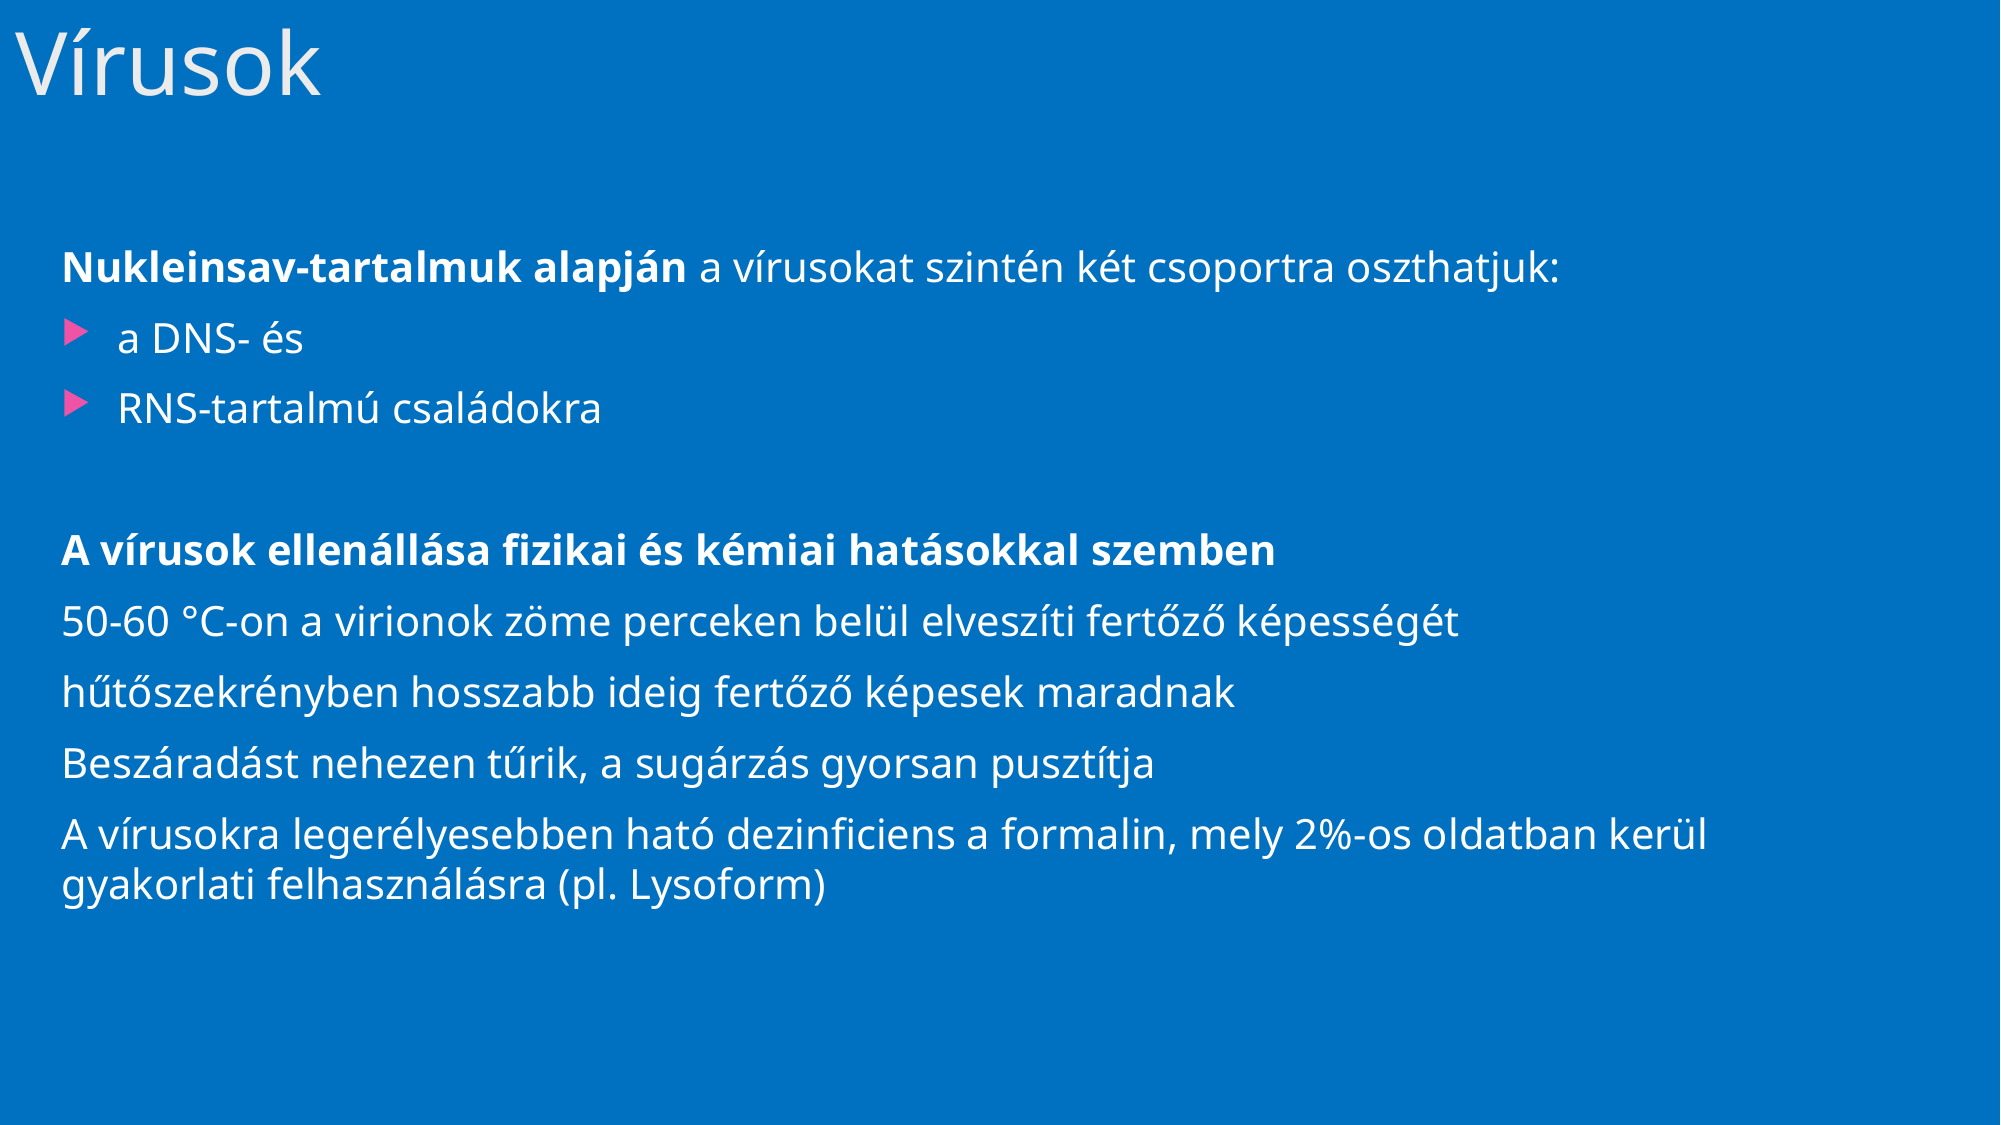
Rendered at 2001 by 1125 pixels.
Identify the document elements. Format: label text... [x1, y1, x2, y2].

list Nukleinsav-tartalmuk alapján a vírusokat szintén két csoportra oszthatjuk: a DNS- és RNS-tartalmú családokra A vírusok ellenállása fizikai és kémiai hatásokkal szemben 50-60 °C-on a virionok zöme perceken belül elveszíti fertőző képességét hűtőszekrényben hosszabb ideig fertőző képesek maradnak Beszáradást nehezen tűrik, a sugárzás gyorsan pusztítja A vírusokra legerélyesebben ható dezinficiens a formalin, mely 2%-os oldatban kerül gyakorlati felhasználásra (pl. Lysoform) [46, 233, 1869, 1031]
title Vírusok [0, 0, 1543, 230]
